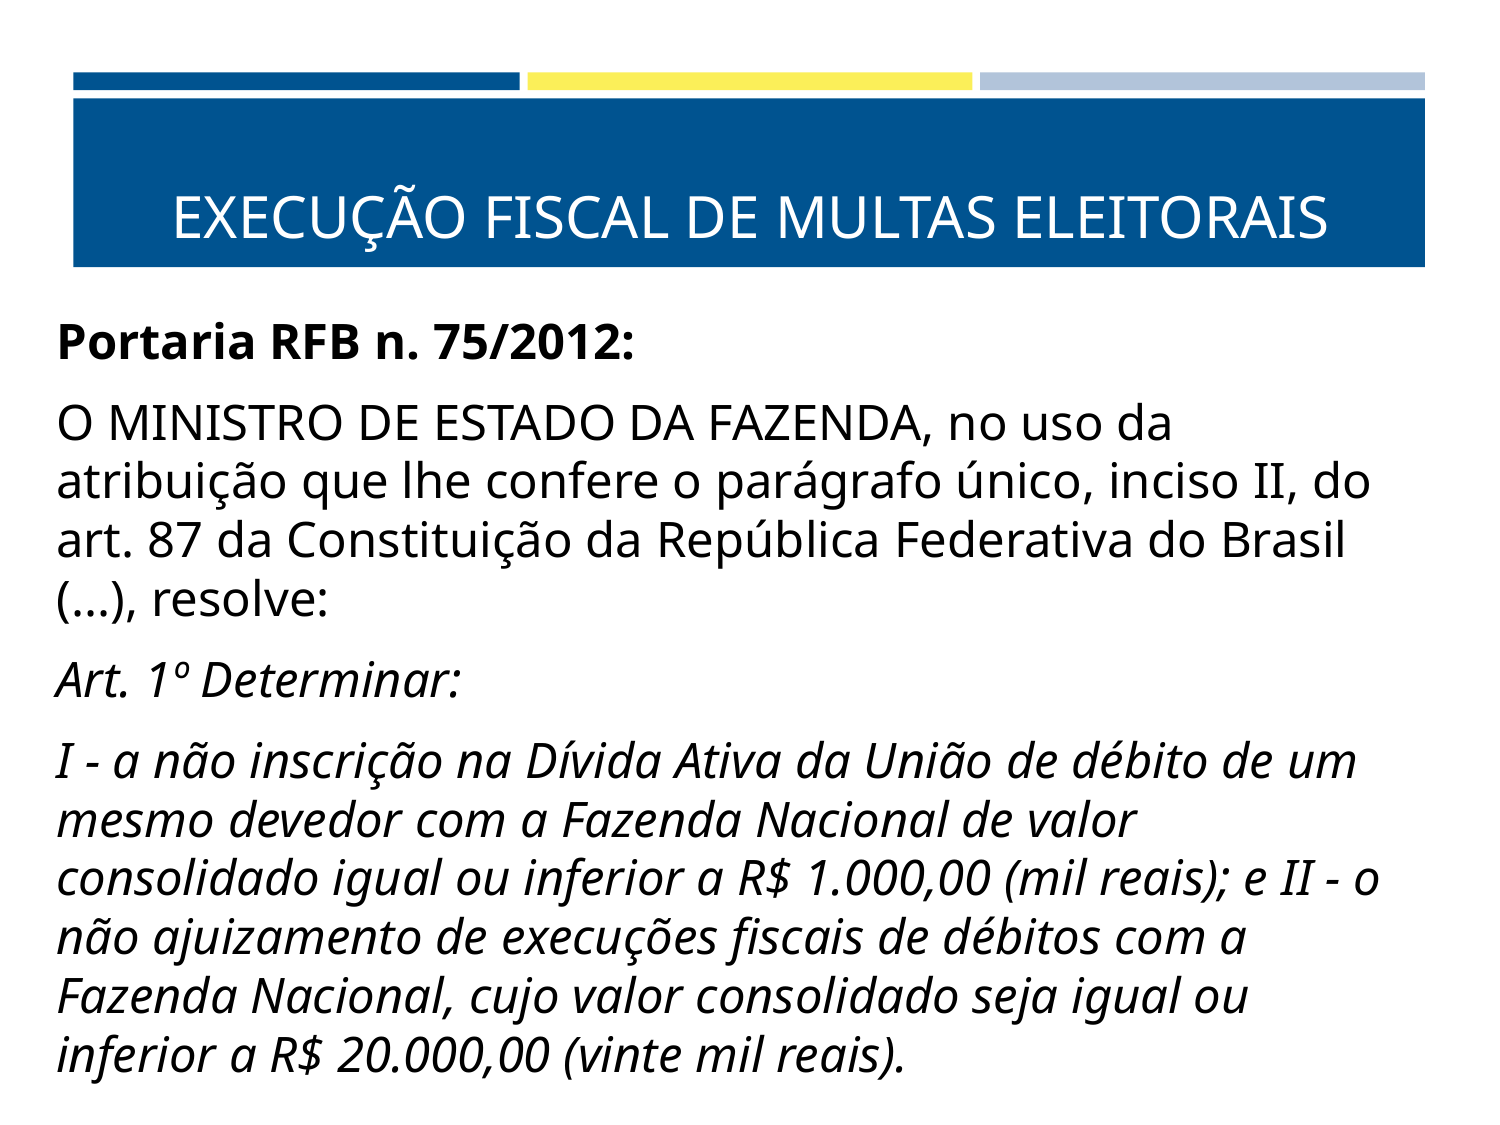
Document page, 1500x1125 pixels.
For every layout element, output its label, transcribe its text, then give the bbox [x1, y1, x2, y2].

title EXECUÇÃO FISCAL DE MULTAS ELEITORAIS [95, 112, 1406, 259]
list Portaria RFB n. 75/2012: O MINISTRO DE ESTADO DA FAZENDA, no uso da atribuição que lhe confere o parágrafo único, inciso II, do art. 87 da Constituição da República Federativa do Brasil (...), resolve: Art. 1º Determinar: I - a não inscrição na Dívida Ativa da União de débito de um mesmo devedor com a Fazenda Nacional de valor consolidado igual ou inferior a R$ 1.000,00 (mil reais); e II - o não ajuizamento de execuções fiscais de débitos com a Fazenda Nacional, cujo valor consolidado seja igual ou inferior a R$ 20.000,00 (vinte mil reais). [41, 302, 1406, 1094]
